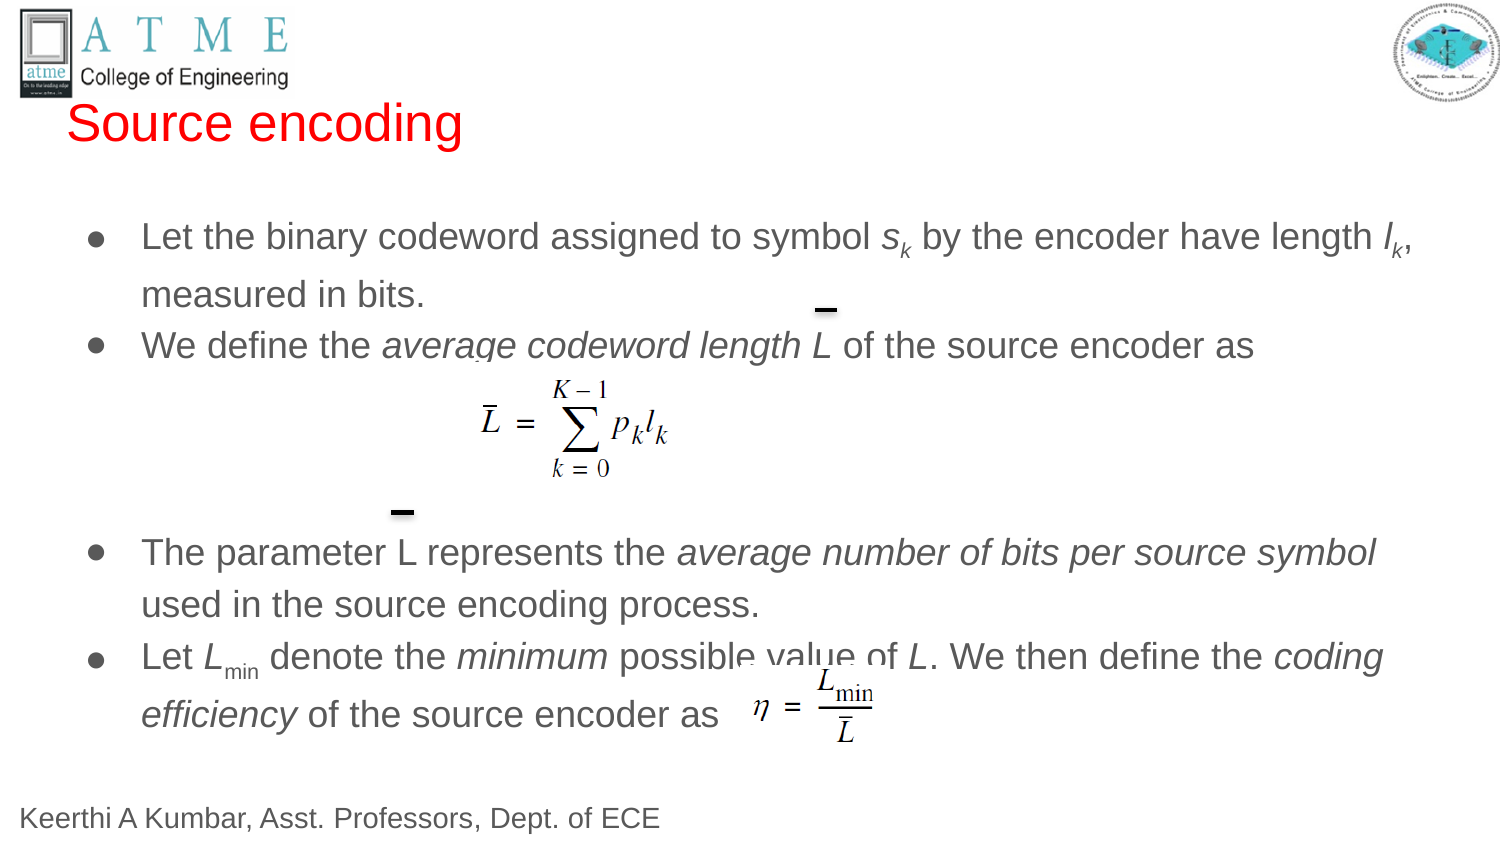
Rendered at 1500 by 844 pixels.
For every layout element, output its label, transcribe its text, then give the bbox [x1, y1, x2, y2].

picture [740, 665, 890, 748]
picture [1389, 1, 1500, 104]
picture [465, 362, 688, 487]
picture [17, 6, 295, 99]
list Let the binary codeword assigned to symbol sk by the encoder have length lk, measured in bits. We define the average codeword length L of the source encoder as The parameter L represents the average number of bits per source symbol used in the source encoding process. Let Lmin denote the minimum possible value of L. We then define the coding efficiency of the source encoder as [51, 189, 1449, 750]
title Source encoding [51, 72, 1449, 167]
